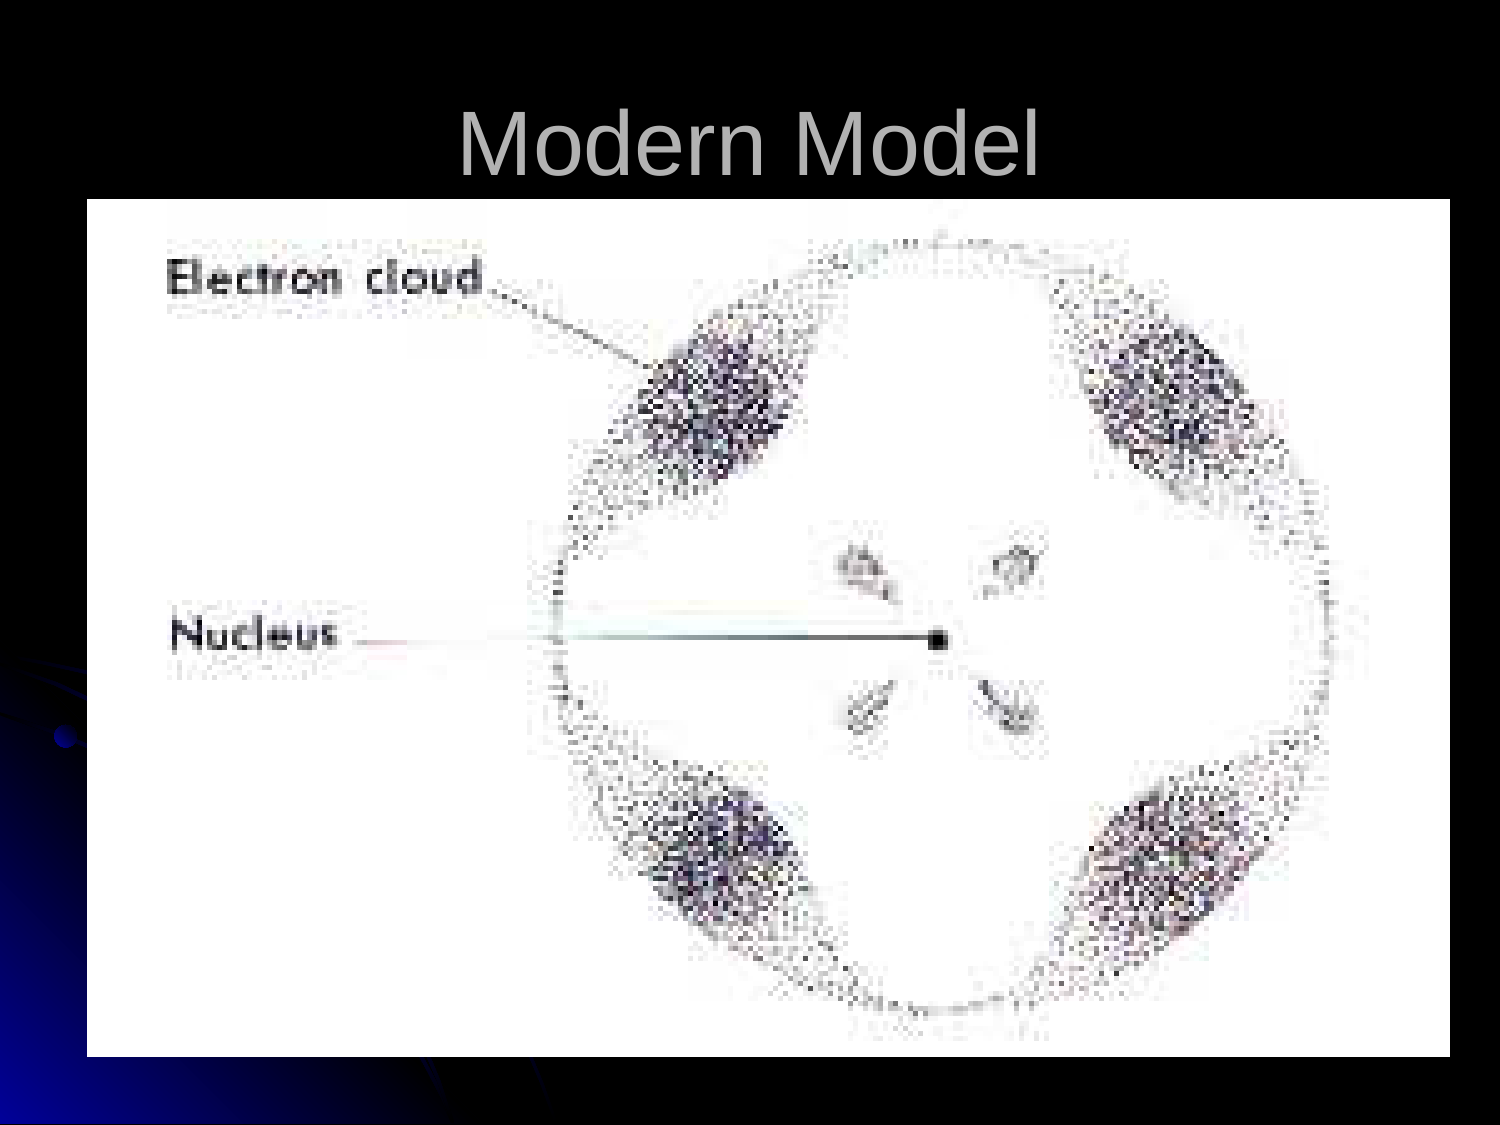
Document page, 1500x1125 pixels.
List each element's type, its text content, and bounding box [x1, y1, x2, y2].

picture [87, 199, 1451, 1057]
title Modern Model [74, 45, 1426, 233]
